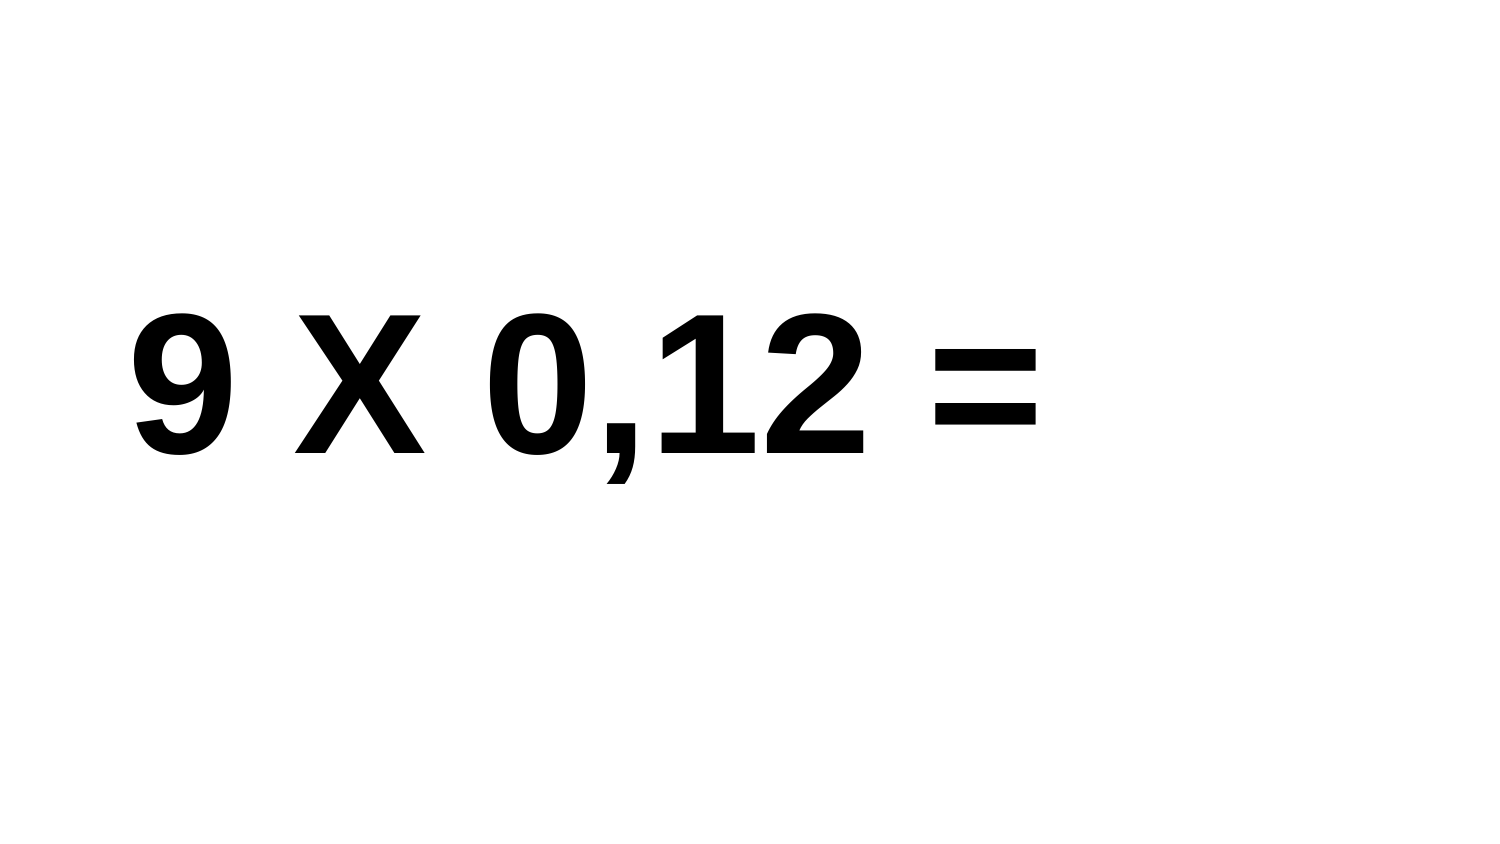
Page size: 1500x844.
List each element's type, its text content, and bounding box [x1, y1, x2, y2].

text_box 9 X 0,12 = [112, 318, 1388, 509]
